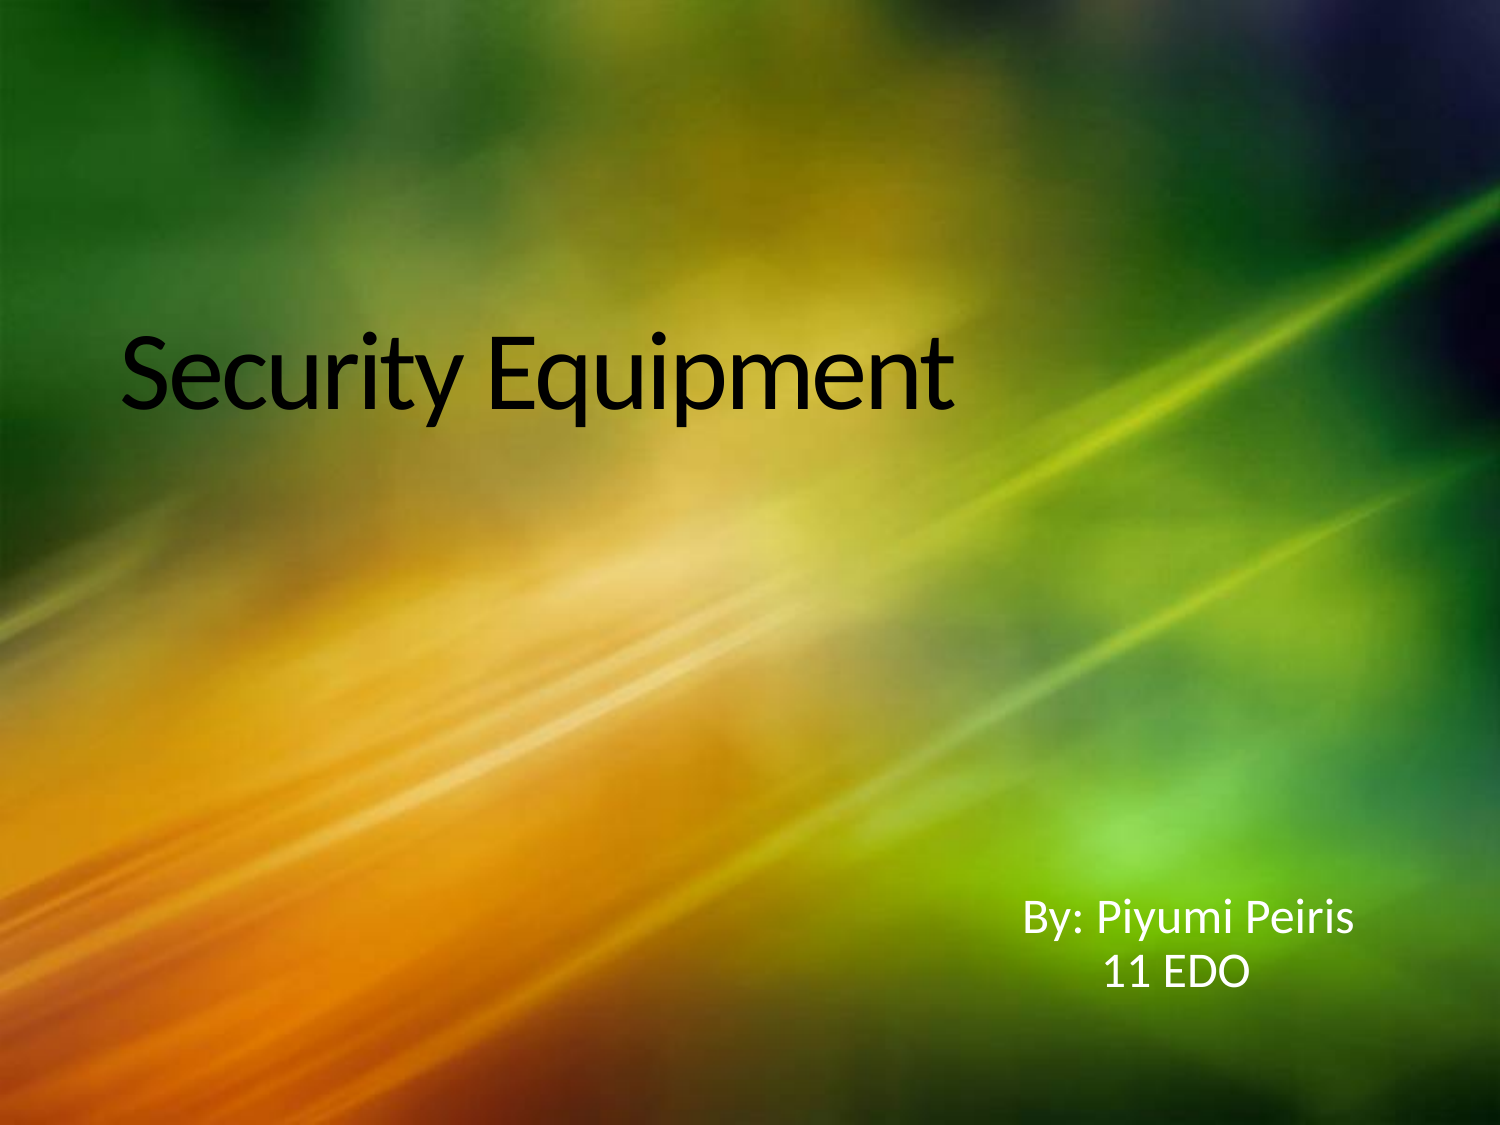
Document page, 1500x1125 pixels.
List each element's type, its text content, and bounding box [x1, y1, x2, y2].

title Security Equipment [119, 312, 1380, 563]
subtitle By: Piyumi Peiris 11 EDO [1022, 890, 1500, 1045]
picture [0, 0, 1500, 1125]
